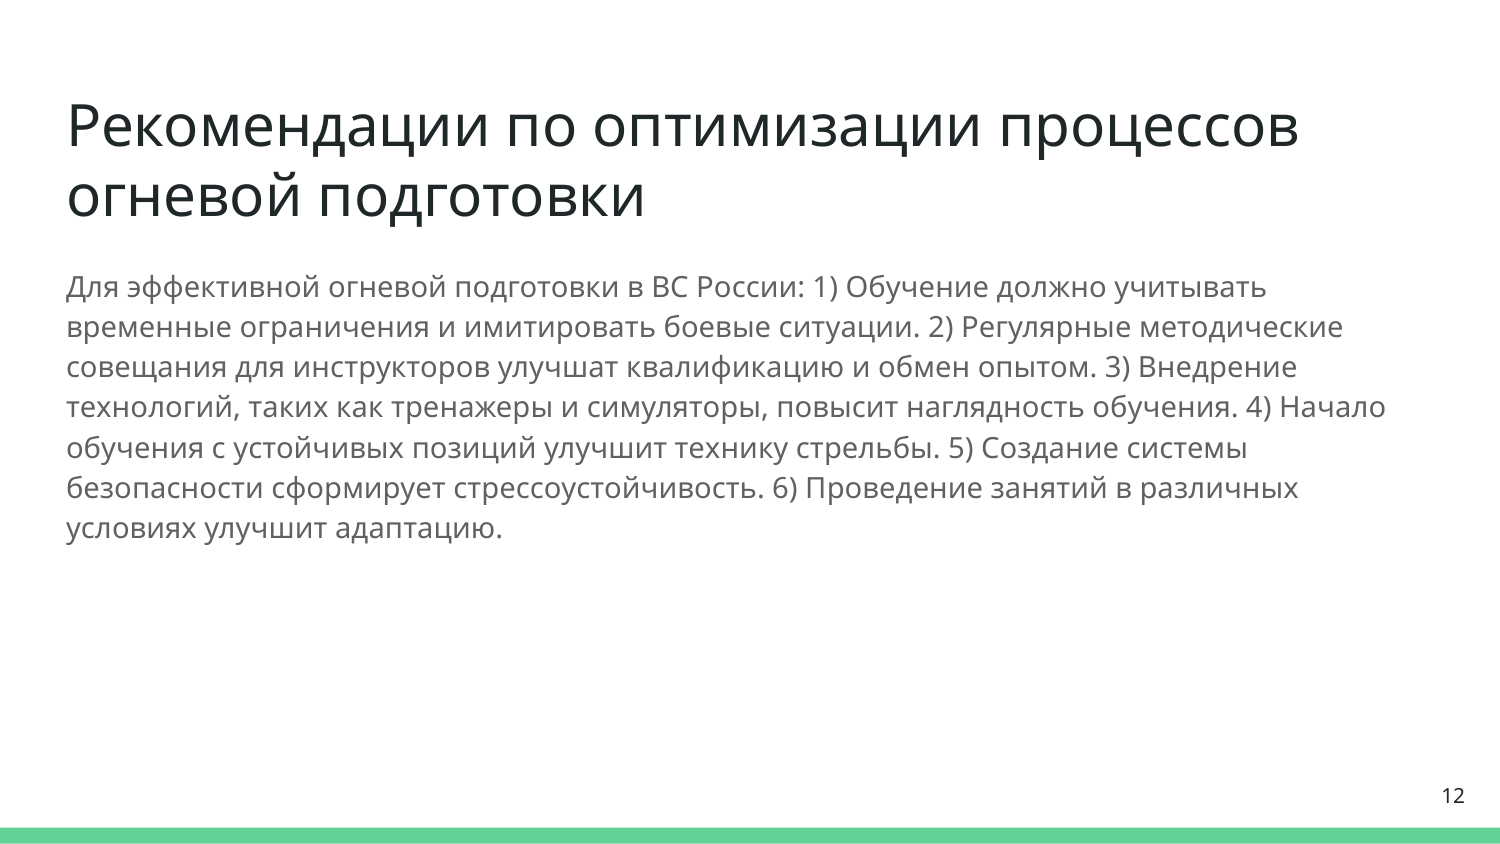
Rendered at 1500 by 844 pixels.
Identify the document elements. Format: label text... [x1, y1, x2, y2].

title Рекомендации по оптимизации процессов огневой подготовки [51, 72, 1449, 167]
list Для эффективной огневой подготовки в ВС России: 1) Обучение должно учитывать временные ограничения и имитировать боевые ситуации. 2) Регулярные методические совещания для инструкторов улучшат квалификацию и обмен опытом. 3) Внедрение технологий, таких как тренажеры и симуляторы, повысит наглядность обучения. 4) Начало обучения с устойчивых позиций улучшит технику стрельбы. 5) Создание системы безопасности сформирует стрессоустойчивость. 6) Проведение занятий в различных условиях улучшит адаптацию. [51, 248, 1449, 774]
slide_number 12 [1389, 764, 1480, 830]
